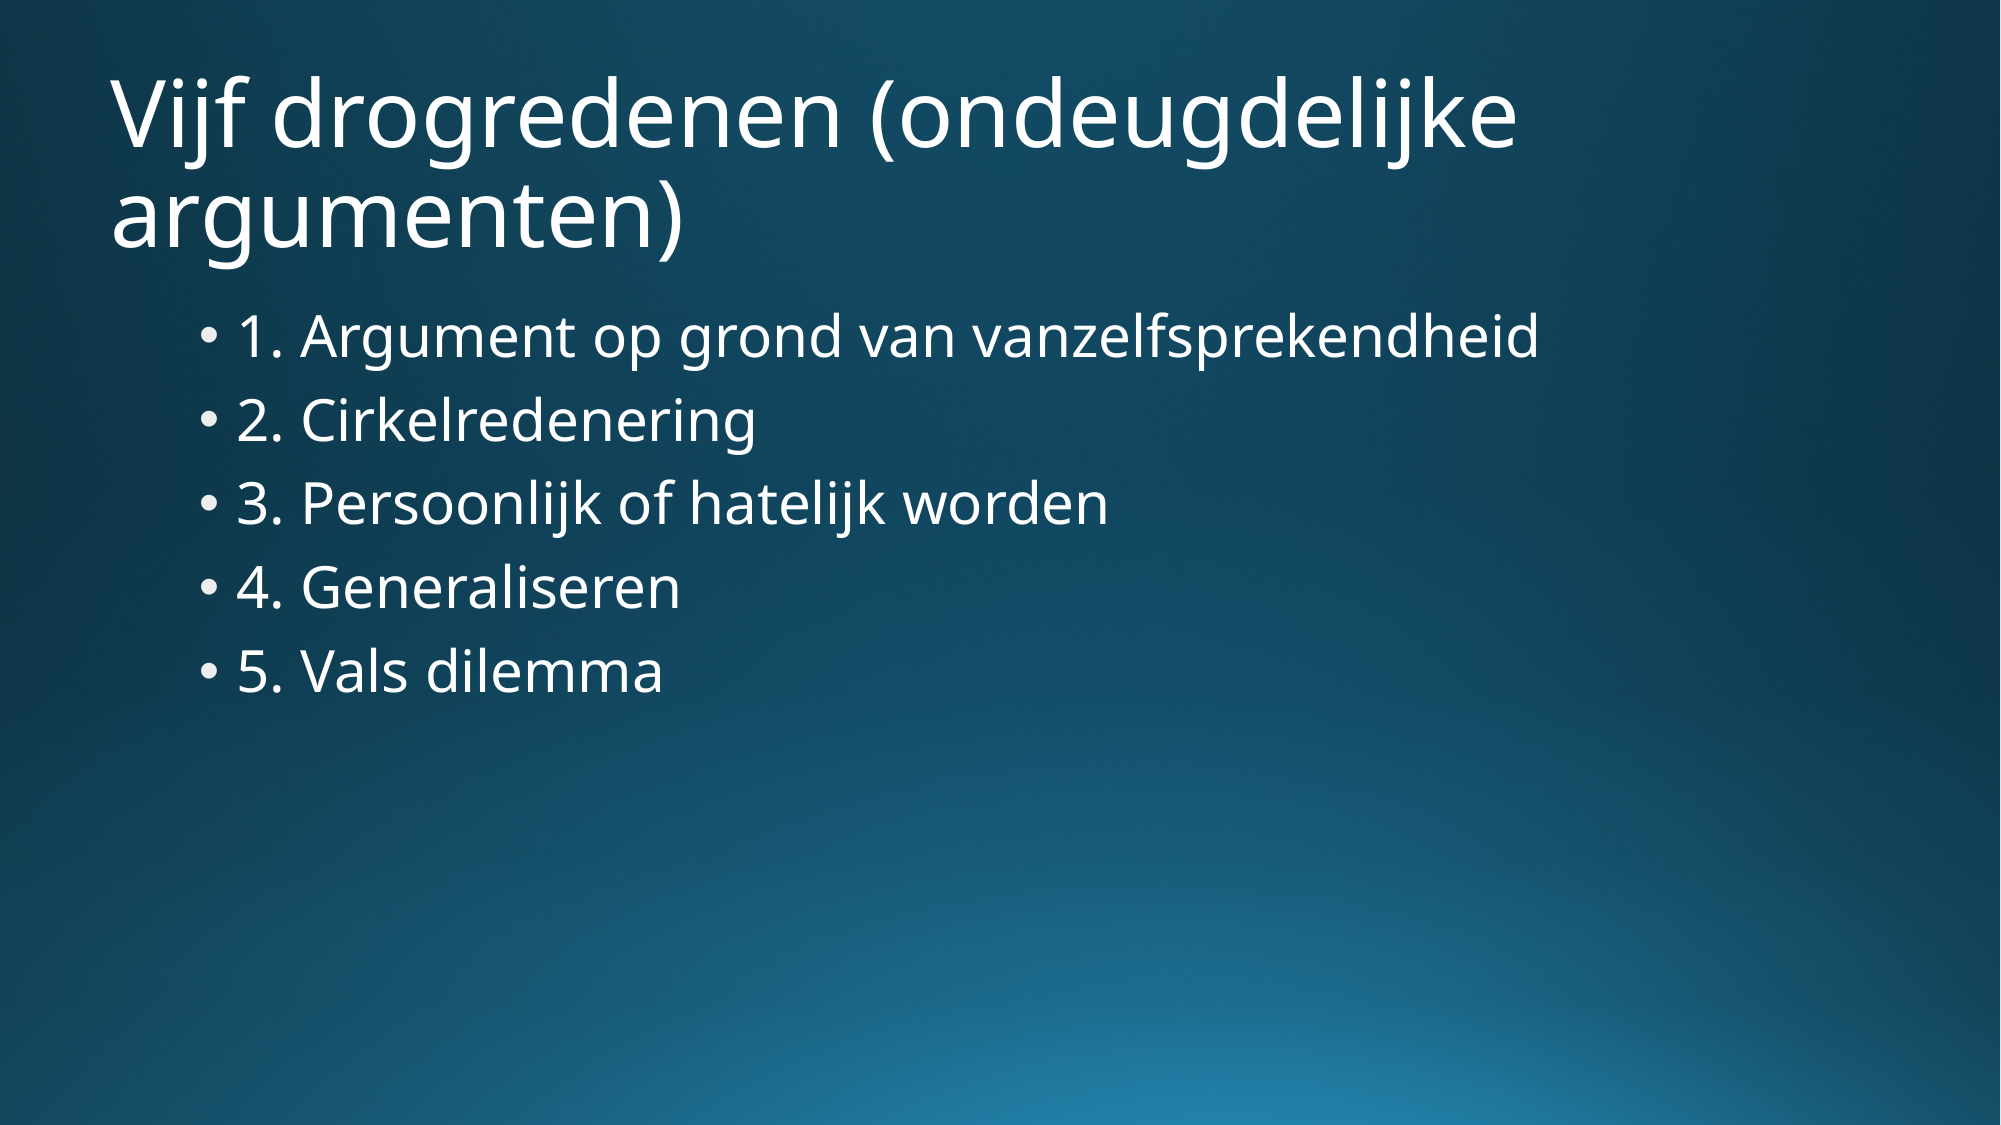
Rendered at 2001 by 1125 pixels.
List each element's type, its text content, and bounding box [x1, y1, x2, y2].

picture [0, 0, 2001, 1125]
title Vijf drogredenen (ondeugdelijke argumenten) [95, 58, 1821, 276]
list 1. Argument op grond van vanzelfsprekendheid 2. Cirkelredenering 3. Persoonlijk of hatelijk worden 4. Generaliseren 5. Vals dilemma [183, 299, 1863, 1014]
